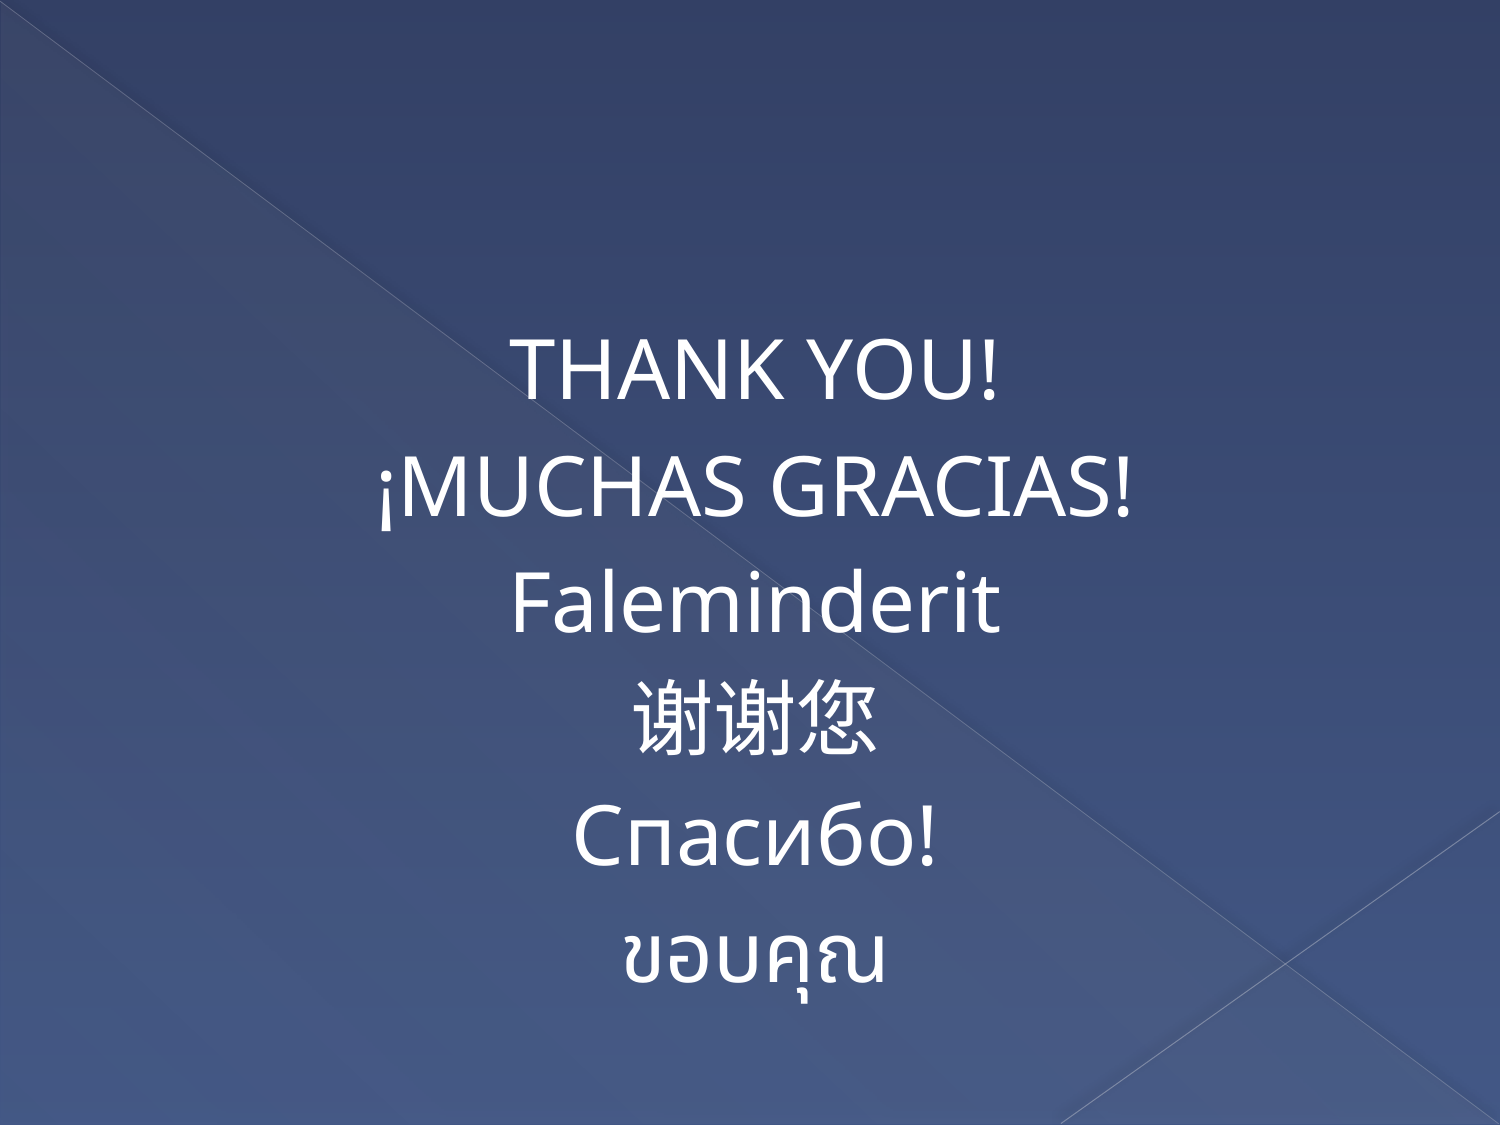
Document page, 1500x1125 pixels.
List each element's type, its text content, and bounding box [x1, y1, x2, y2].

list THANK YOU! ¡MUCHAS GRACIAS! Faleminderit 谢谢您 Спасибо! ขอบคุณ [75, 308, 1425, 1059]
